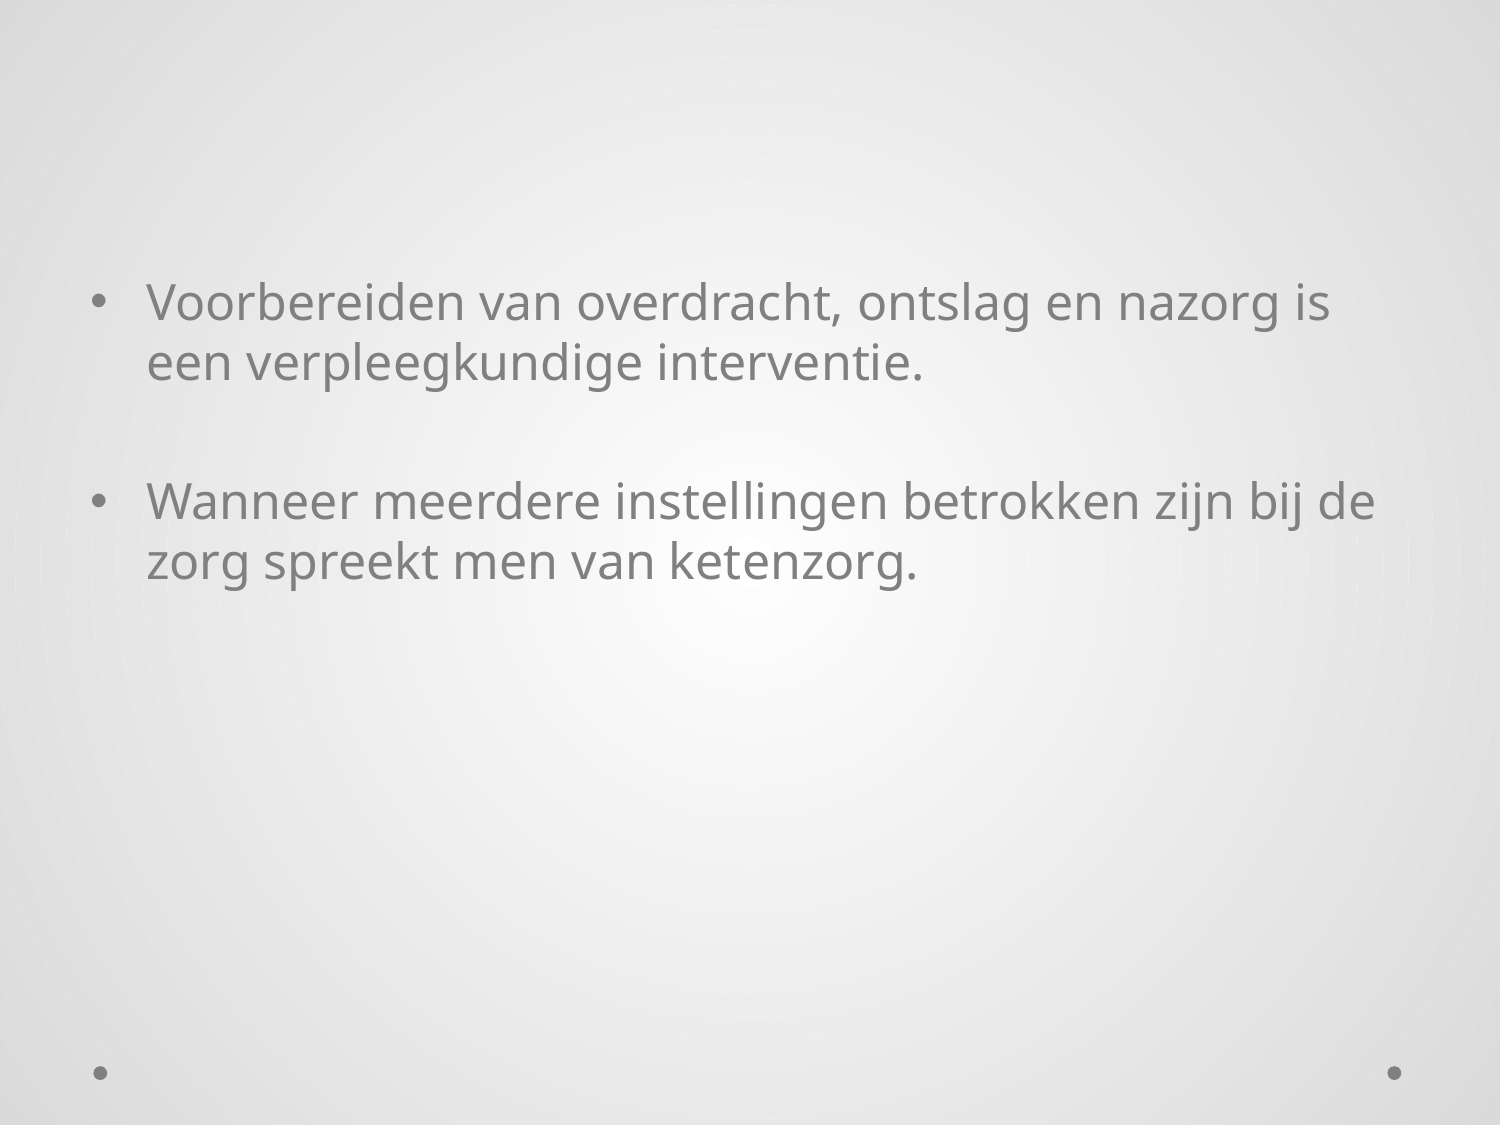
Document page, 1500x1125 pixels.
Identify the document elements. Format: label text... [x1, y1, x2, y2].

list Voorbereiden van overdracht, ontslag en nazorg is een verpleegkundige interventie. Wanneer meerdere instellingen betrokken zijn bij de zorg spreekt men van ketenzorg. [75, 262, 1425, 1005]
